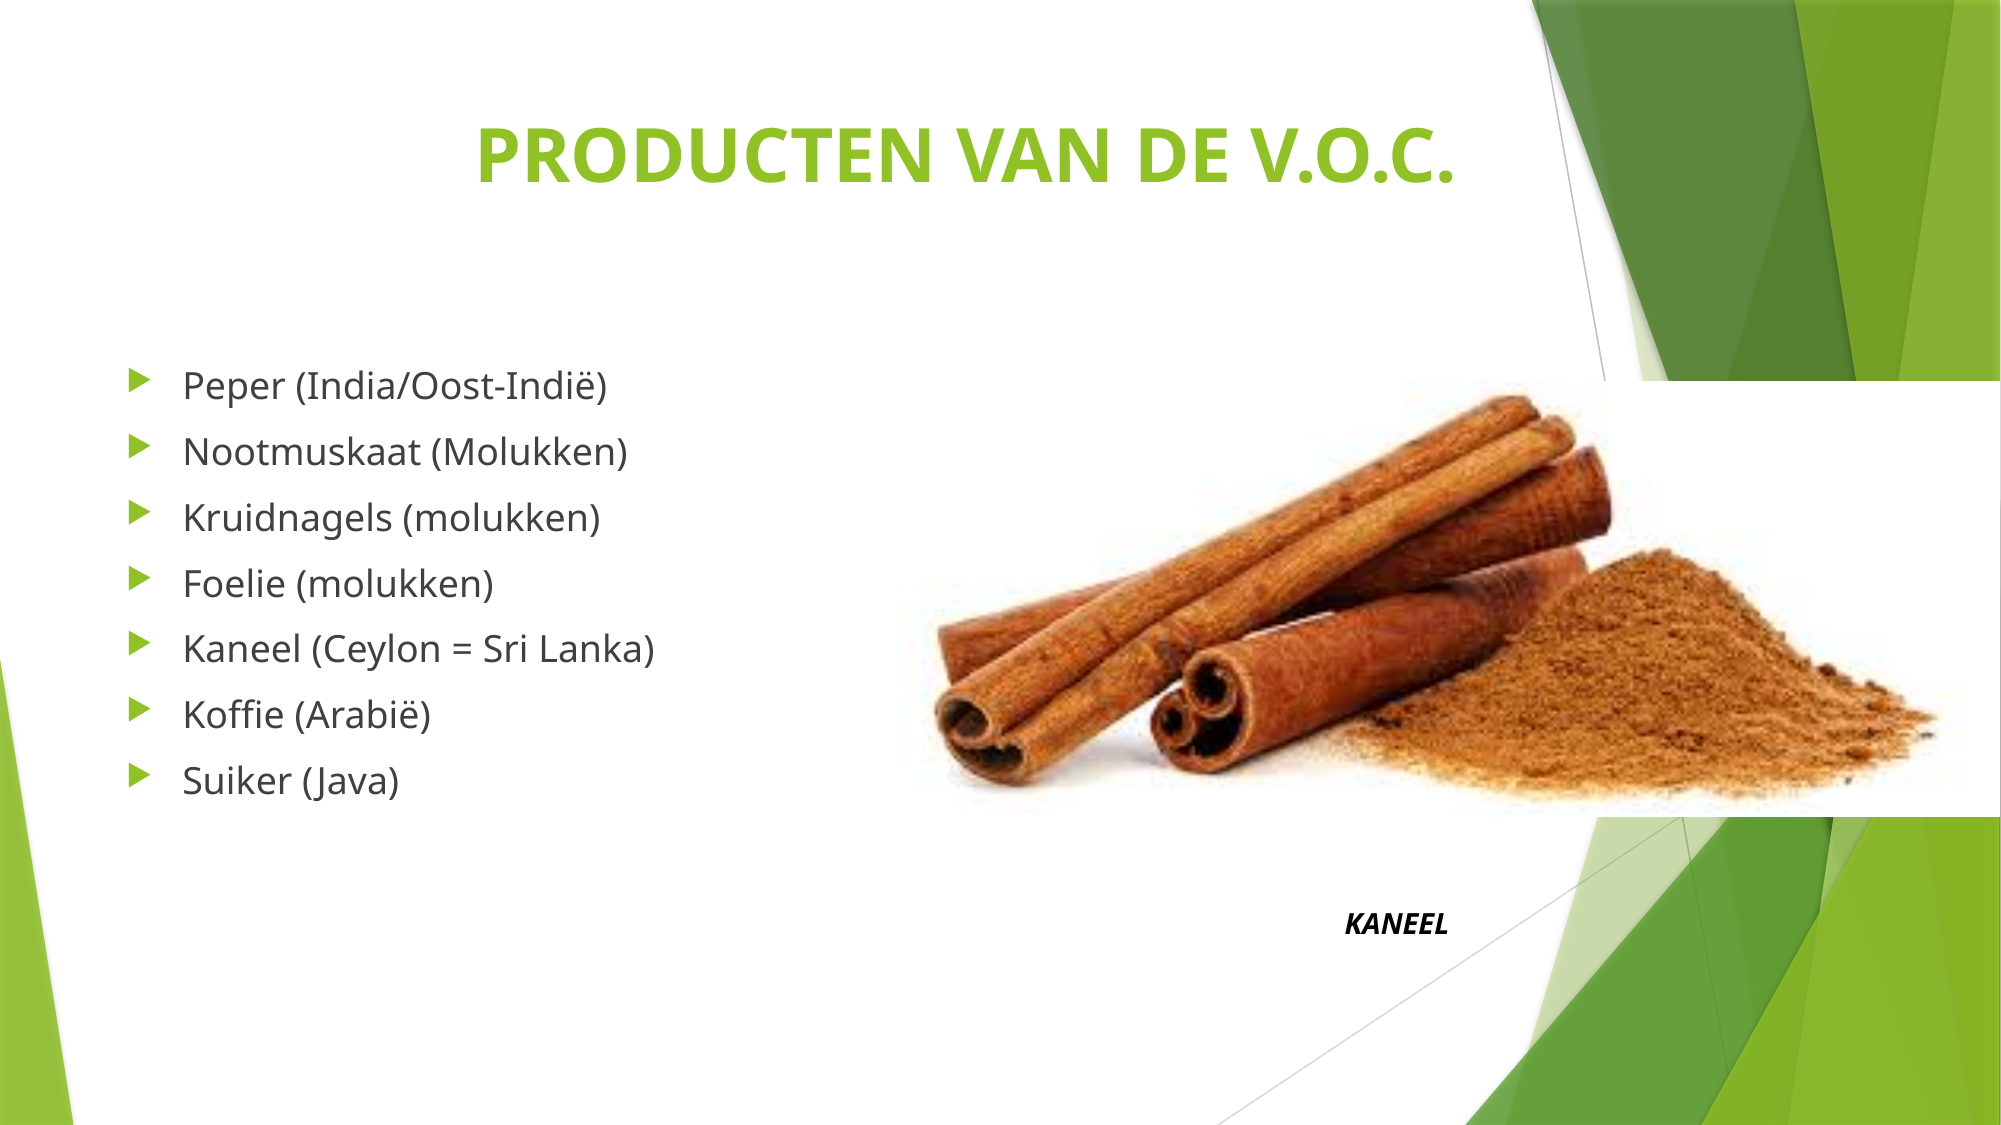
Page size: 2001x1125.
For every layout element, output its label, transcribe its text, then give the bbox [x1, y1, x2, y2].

list Peper (India/Oost-Indië) Nootmuskaat (Molukken) Kruidnagels (molukken) Foelie (molukken) Kaneel (Ceylon = Sri Lanka) Koffie (Arabië) Suiker (Java) [111, 354, 1522, 992]
text_box KANEEL [1329, 898, 1465, 948]
picture [846, 381, 2000, 817]
title PRODUCTEN VAN DE V.O.C. [111, 99, 1522, 317]
